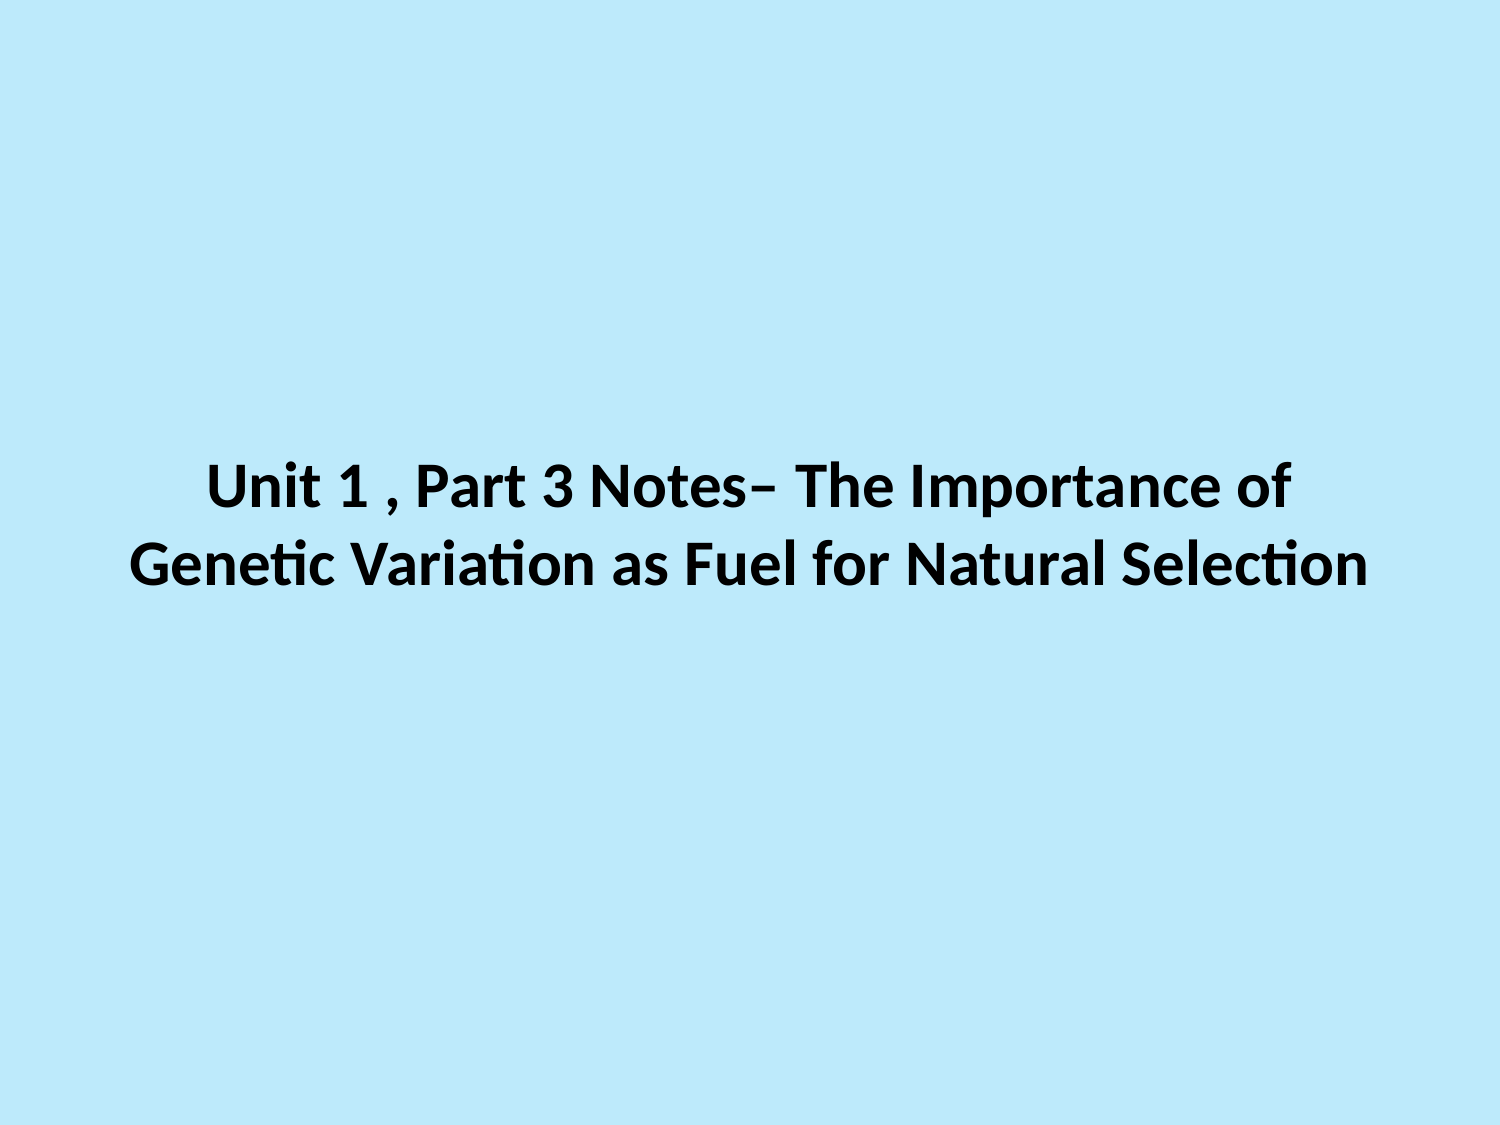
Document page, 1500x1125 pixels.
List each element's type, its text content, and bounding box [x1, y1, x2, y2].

title Unit 1 , Part 3 Notes– The Importance of Genetic Variation as Fuel for Natural Selection [112, 399, 1388, 642]
